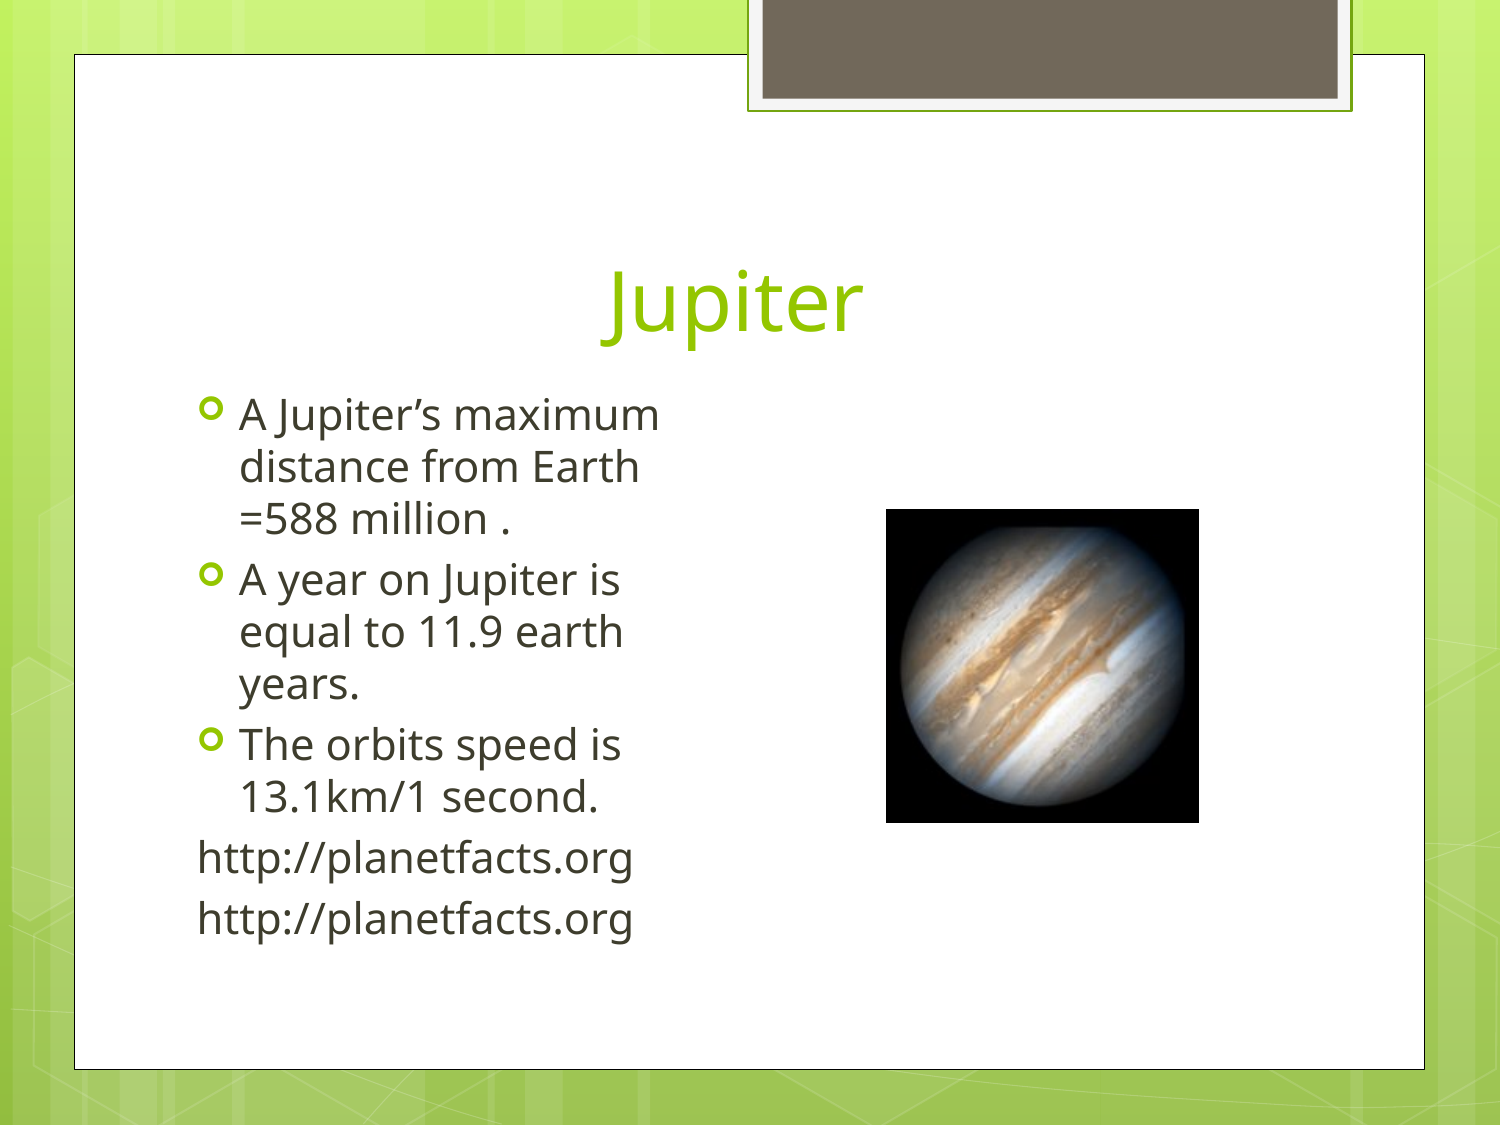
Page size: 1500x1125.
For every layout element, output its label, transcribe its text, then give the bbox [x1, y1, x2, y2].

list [885, 509, 1199, 823]
list A Jupiter’s maximum distance from Earth =588 million . A year on Jupiter is equal to 11.9 earth years. The orbits speed is 13.1km/1 second. http://planetfacts.org http://planetfacts.org [171, 379, 732, 953]
title Jupiter [171, 168, 1324, 357]
